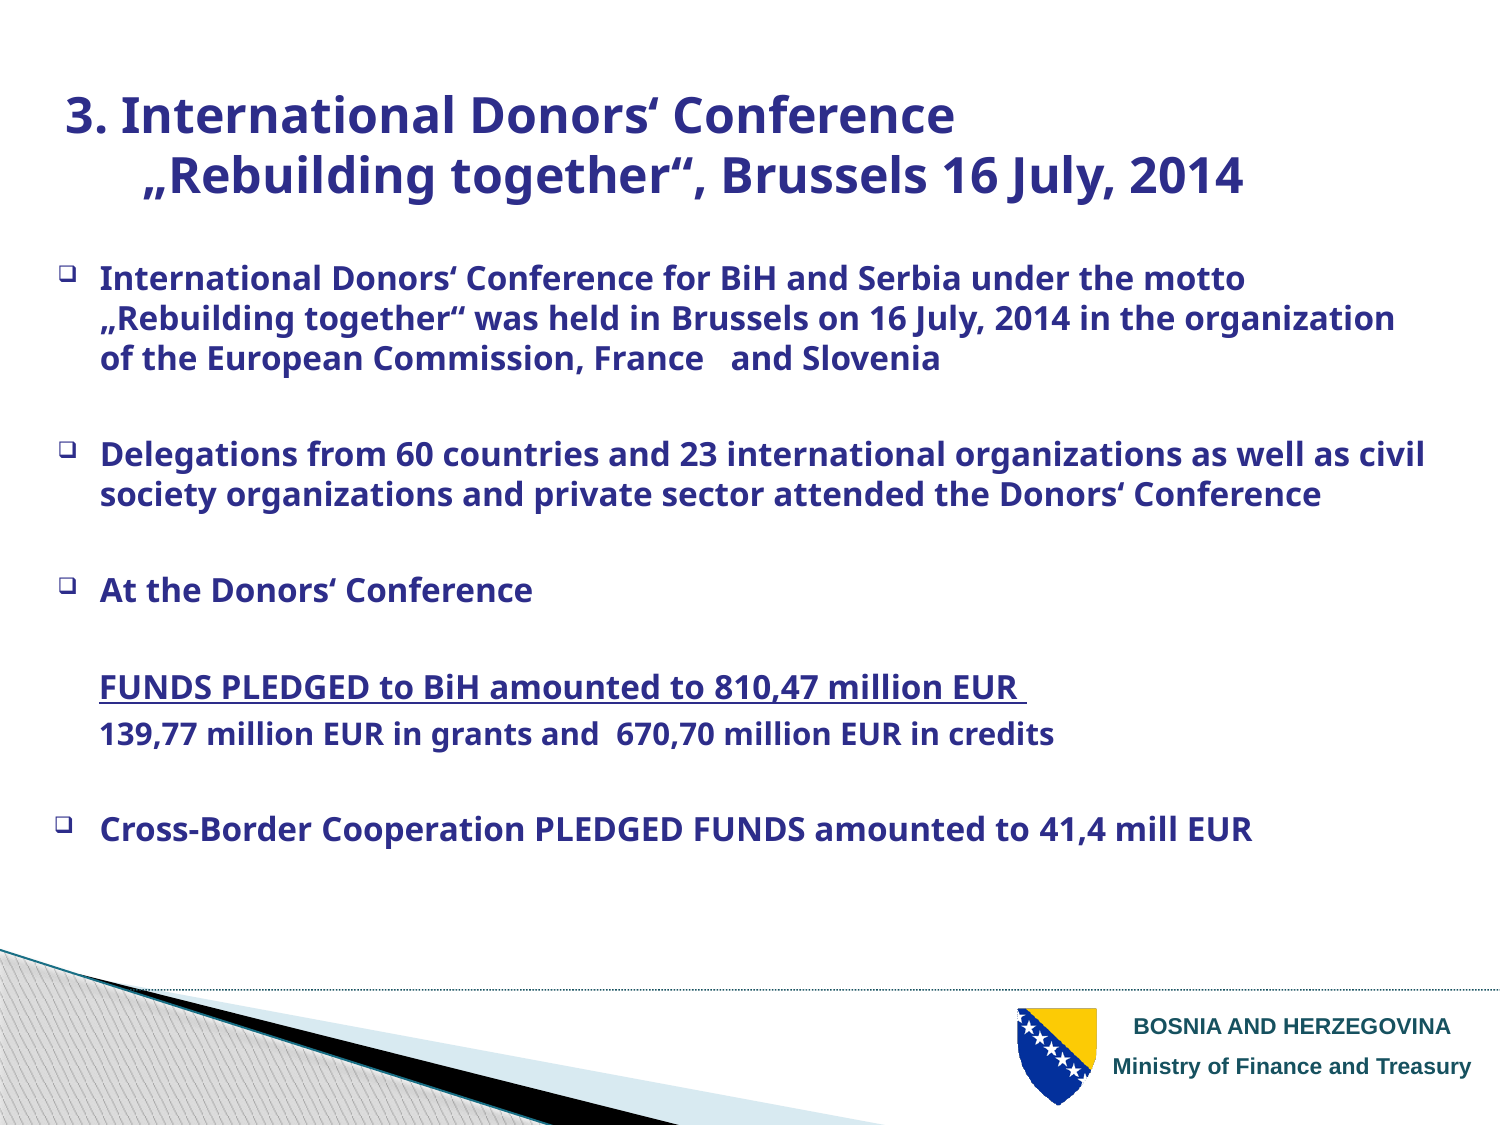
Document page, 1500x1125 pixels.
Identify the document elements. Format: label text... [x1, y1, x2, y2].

text_box BOSNIA AND HERZEGOVINA Ministry of Finance and Treasury [1096, 1004, 1489, 1125]
picture [1017, 1008, 1098, 1106]
title 3. International Donors‘ Conference „Rebuilding together“, Brussels 16 July, 2014 [24, 50, 1463, 238]
list International Donors‘ Conference for BiH and Serbia under the motto „Rebuilding together“ was held in Brussels on 16 July, 2014 in the organization of the European Commission, France and Slovenia Delegations from 60 countries and 23 international organizations as well as civil society organizations and private sector attended the Donors‘ Conference At the Donors‘ Conference FUNDS PLEDGED to BiH amounted to 810,47 million EUR 139,77 million EUR in grants and 670,70 million EUR in credits Cross-Border Cooperation PLEDGED FUNDS amounted to 41,4 mill EUR [24, 249, 1450, 961]
